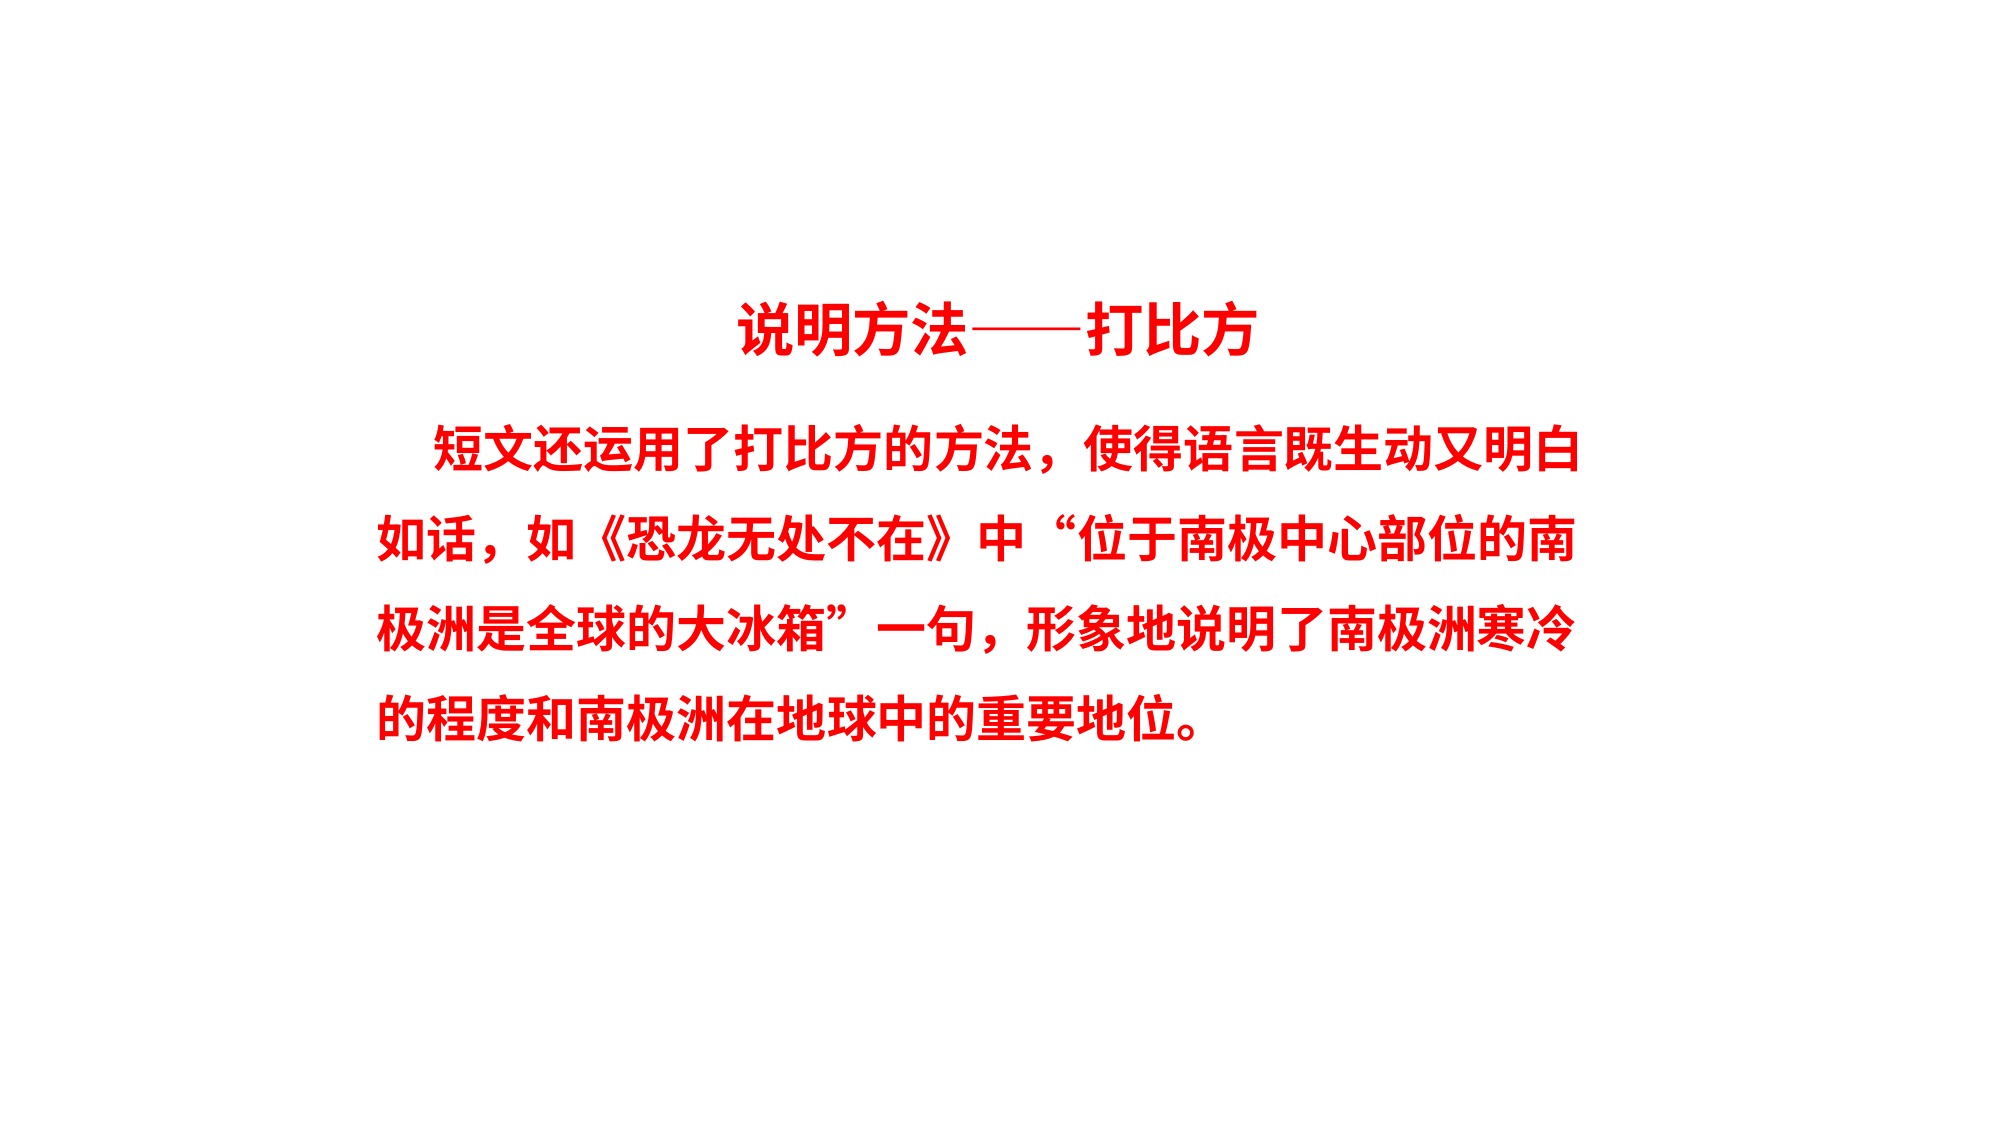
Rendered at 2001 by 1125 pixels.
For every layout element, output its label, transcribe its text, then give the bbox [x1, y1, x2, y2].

text_box 说明方法——打比方 [713, 285, 1283, 371]
text_box 短文还运用了打比方的方法，使得语言既生动又明白如话，如《恐龙无处不在》中“位于南极中心部位的南极洲是全球的大冰箱”一句，形象地说明了南极洲寒冷的程度和南极洲在地球中的重要地位。 [362, 380, 1638, 755]
